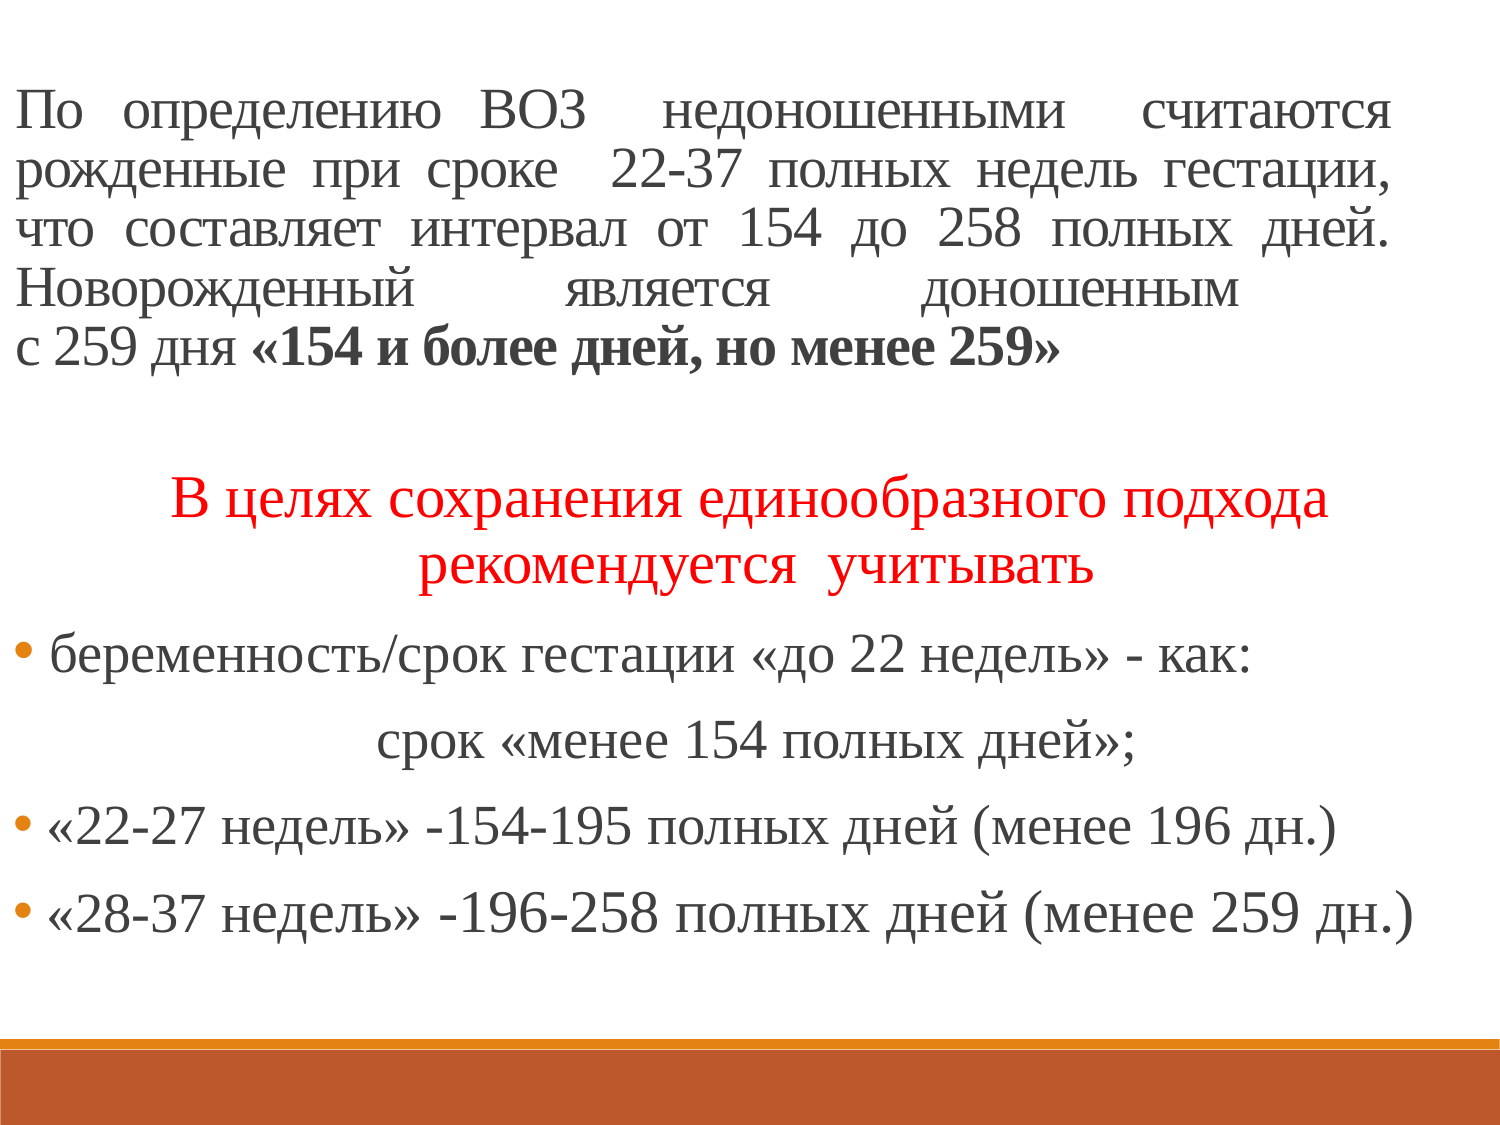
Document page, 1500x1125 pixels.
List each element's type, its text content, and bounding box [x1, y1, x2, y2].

list В целях сохранения единообразного подхода рекомендуется учитывать беременность/срок гестации «до 22 недель» - как: срок «менее 154 полных дней»; «22-27 недель» -154-195 полных дней (менее 196 дн.) «28-37 недель» -196-258 полных дней (менее 259 дн.) [0, 385, 1500, 958]
title По определению ВОЗ недоношенными считаются рожденные при сроке 22-37 полных недель гестации, что составляет интервал от 154 до 258 полных дней. Новорожденный является доношенным с 259 дня «154 и более дней, но менее 259» [0, 0, 1406, 385]
